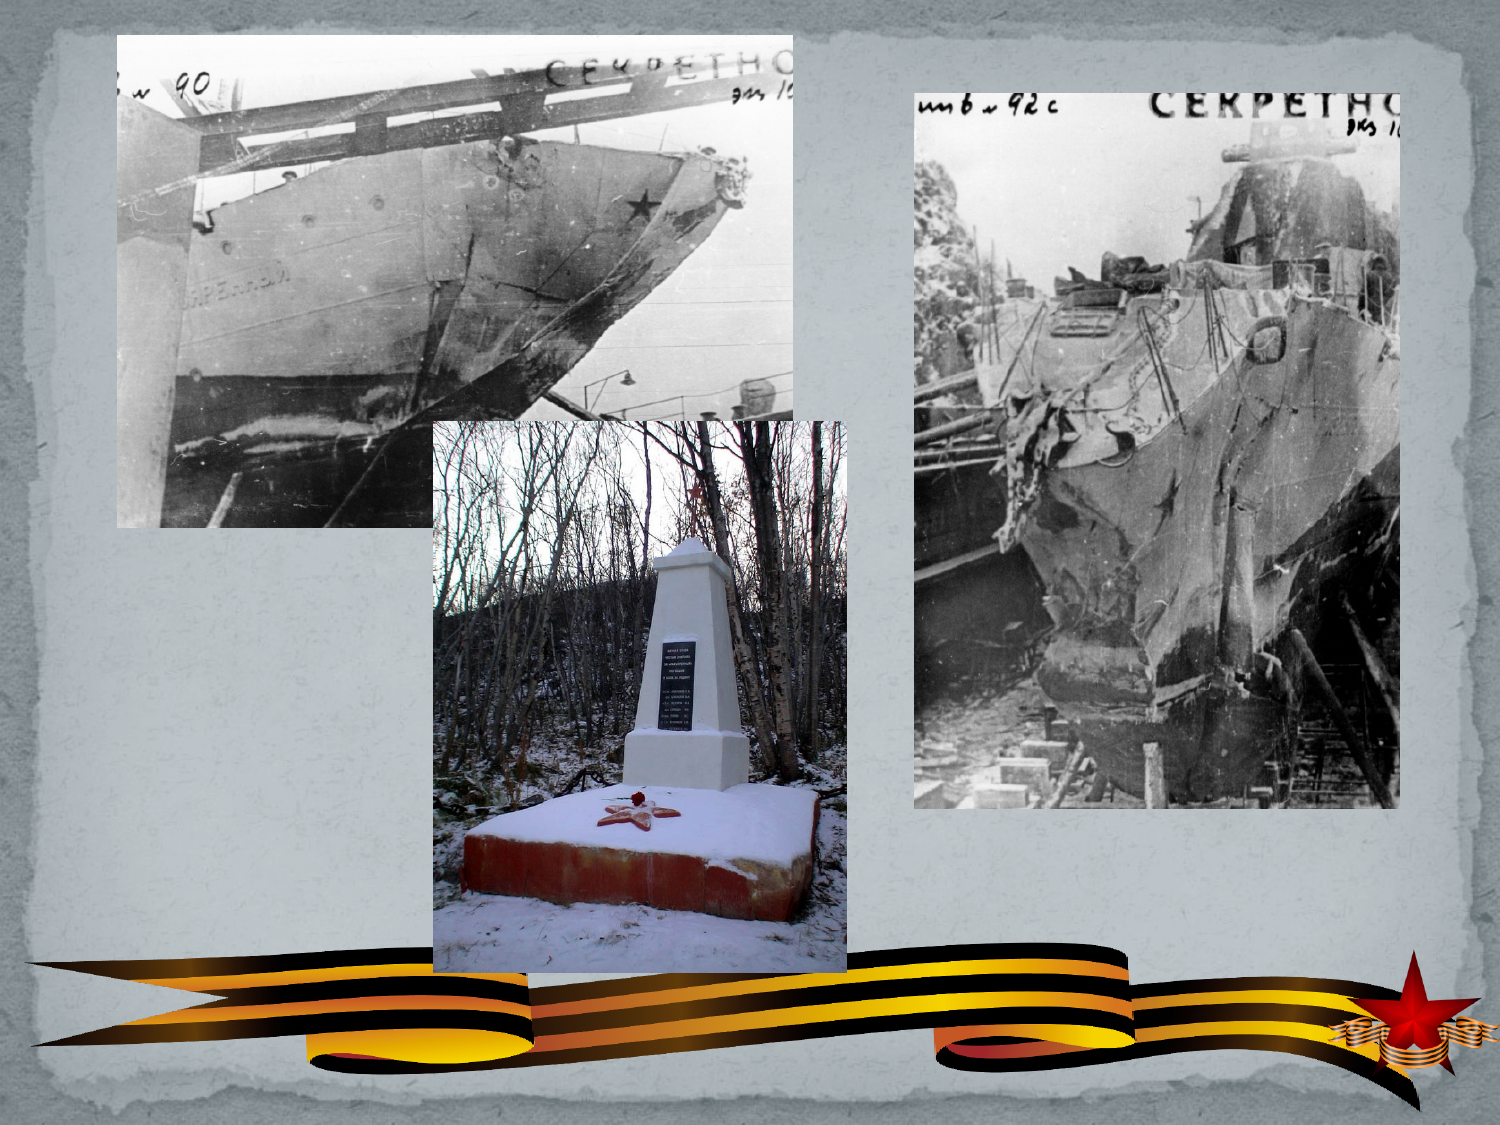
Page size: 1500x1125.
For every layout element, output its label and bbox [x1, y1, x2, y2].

list [913, 93, 1400, 809]
picture [0, 34, 1500, 1125]
